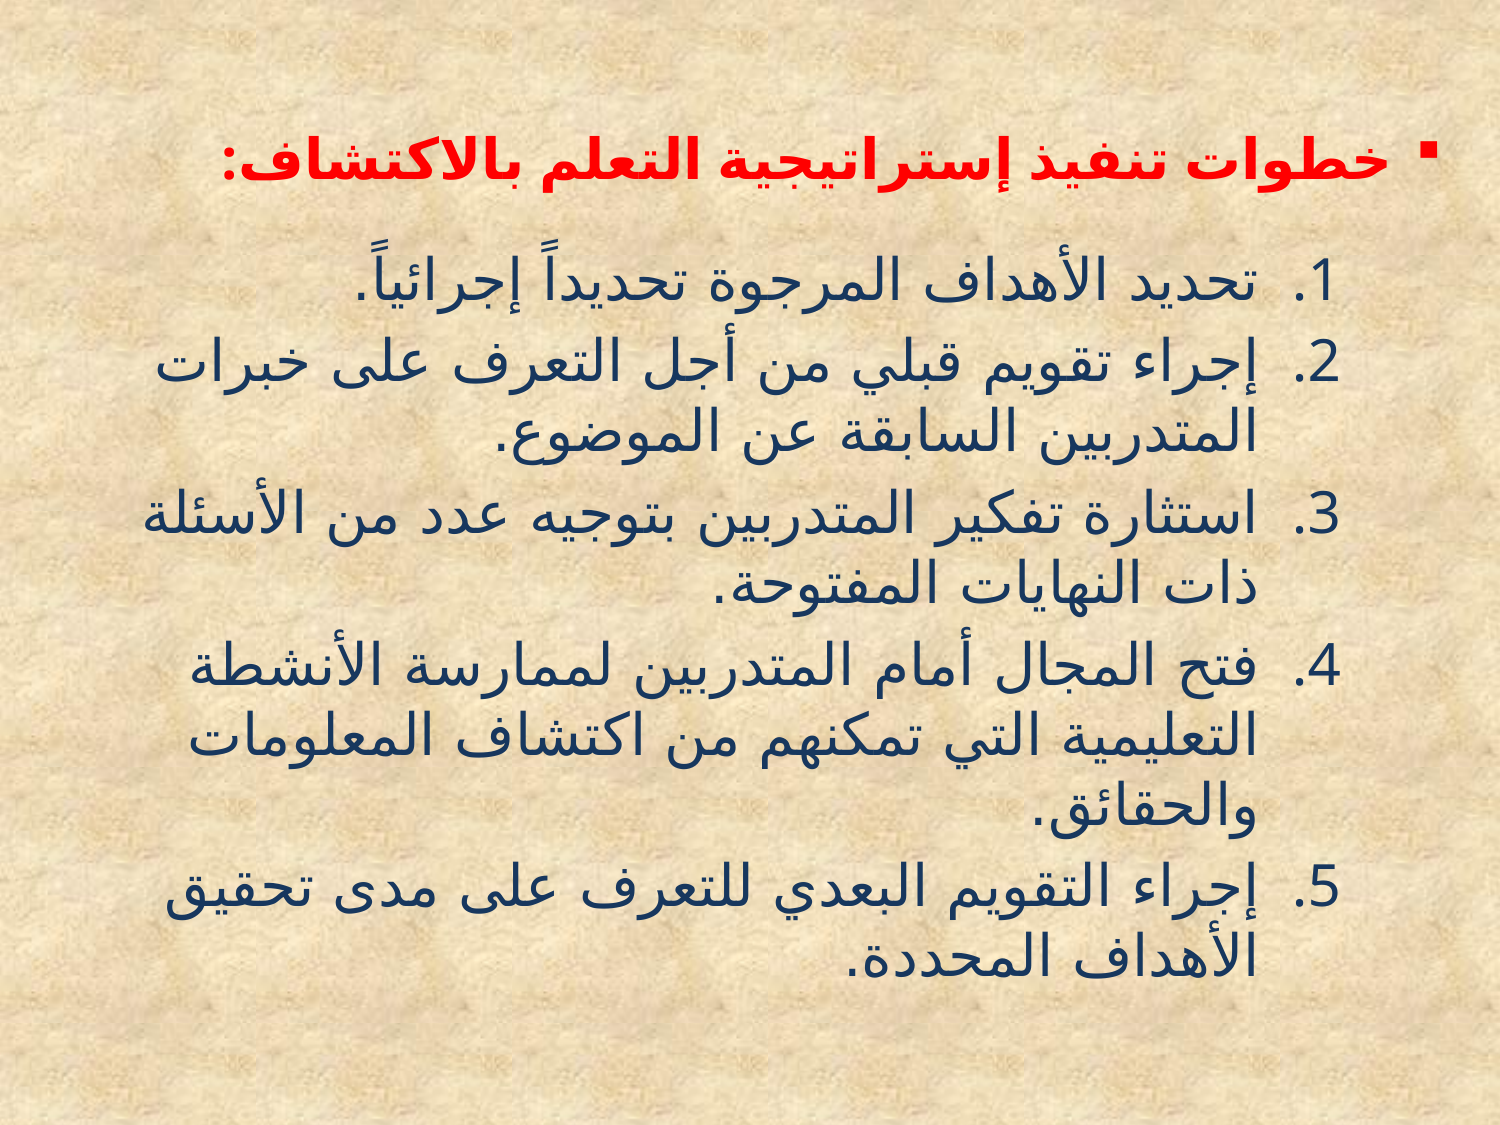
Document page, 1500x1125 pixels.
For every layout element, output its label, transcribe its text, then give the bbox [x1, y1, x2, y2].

list تحديد الأهداف المرجوة تحديداً إجرائياً. إجراء تقويم قبلي من أجل التعرف على خبرات المتدربين السابقة عن الموضوع. استثارة تفكير المتدربين بتوجيه عدد من الأسئلة ذات النهايات المفتوحة. فتح المجال أمام المتدربين لممارسة الأنشطة التعليمية التي تمكنهم من اكتشاف المعلومات والحقائق. إجراء التقويم البعدي للتعرف على مدى تحقيق الأهداف المحددة. [70, 234, 1360, 914]
title خطوات تنفيذ إستراتيجية التعلم بالاكتشاف: [103, 91, 1454, 223]
picture [0, 0, 1500, 1125]
